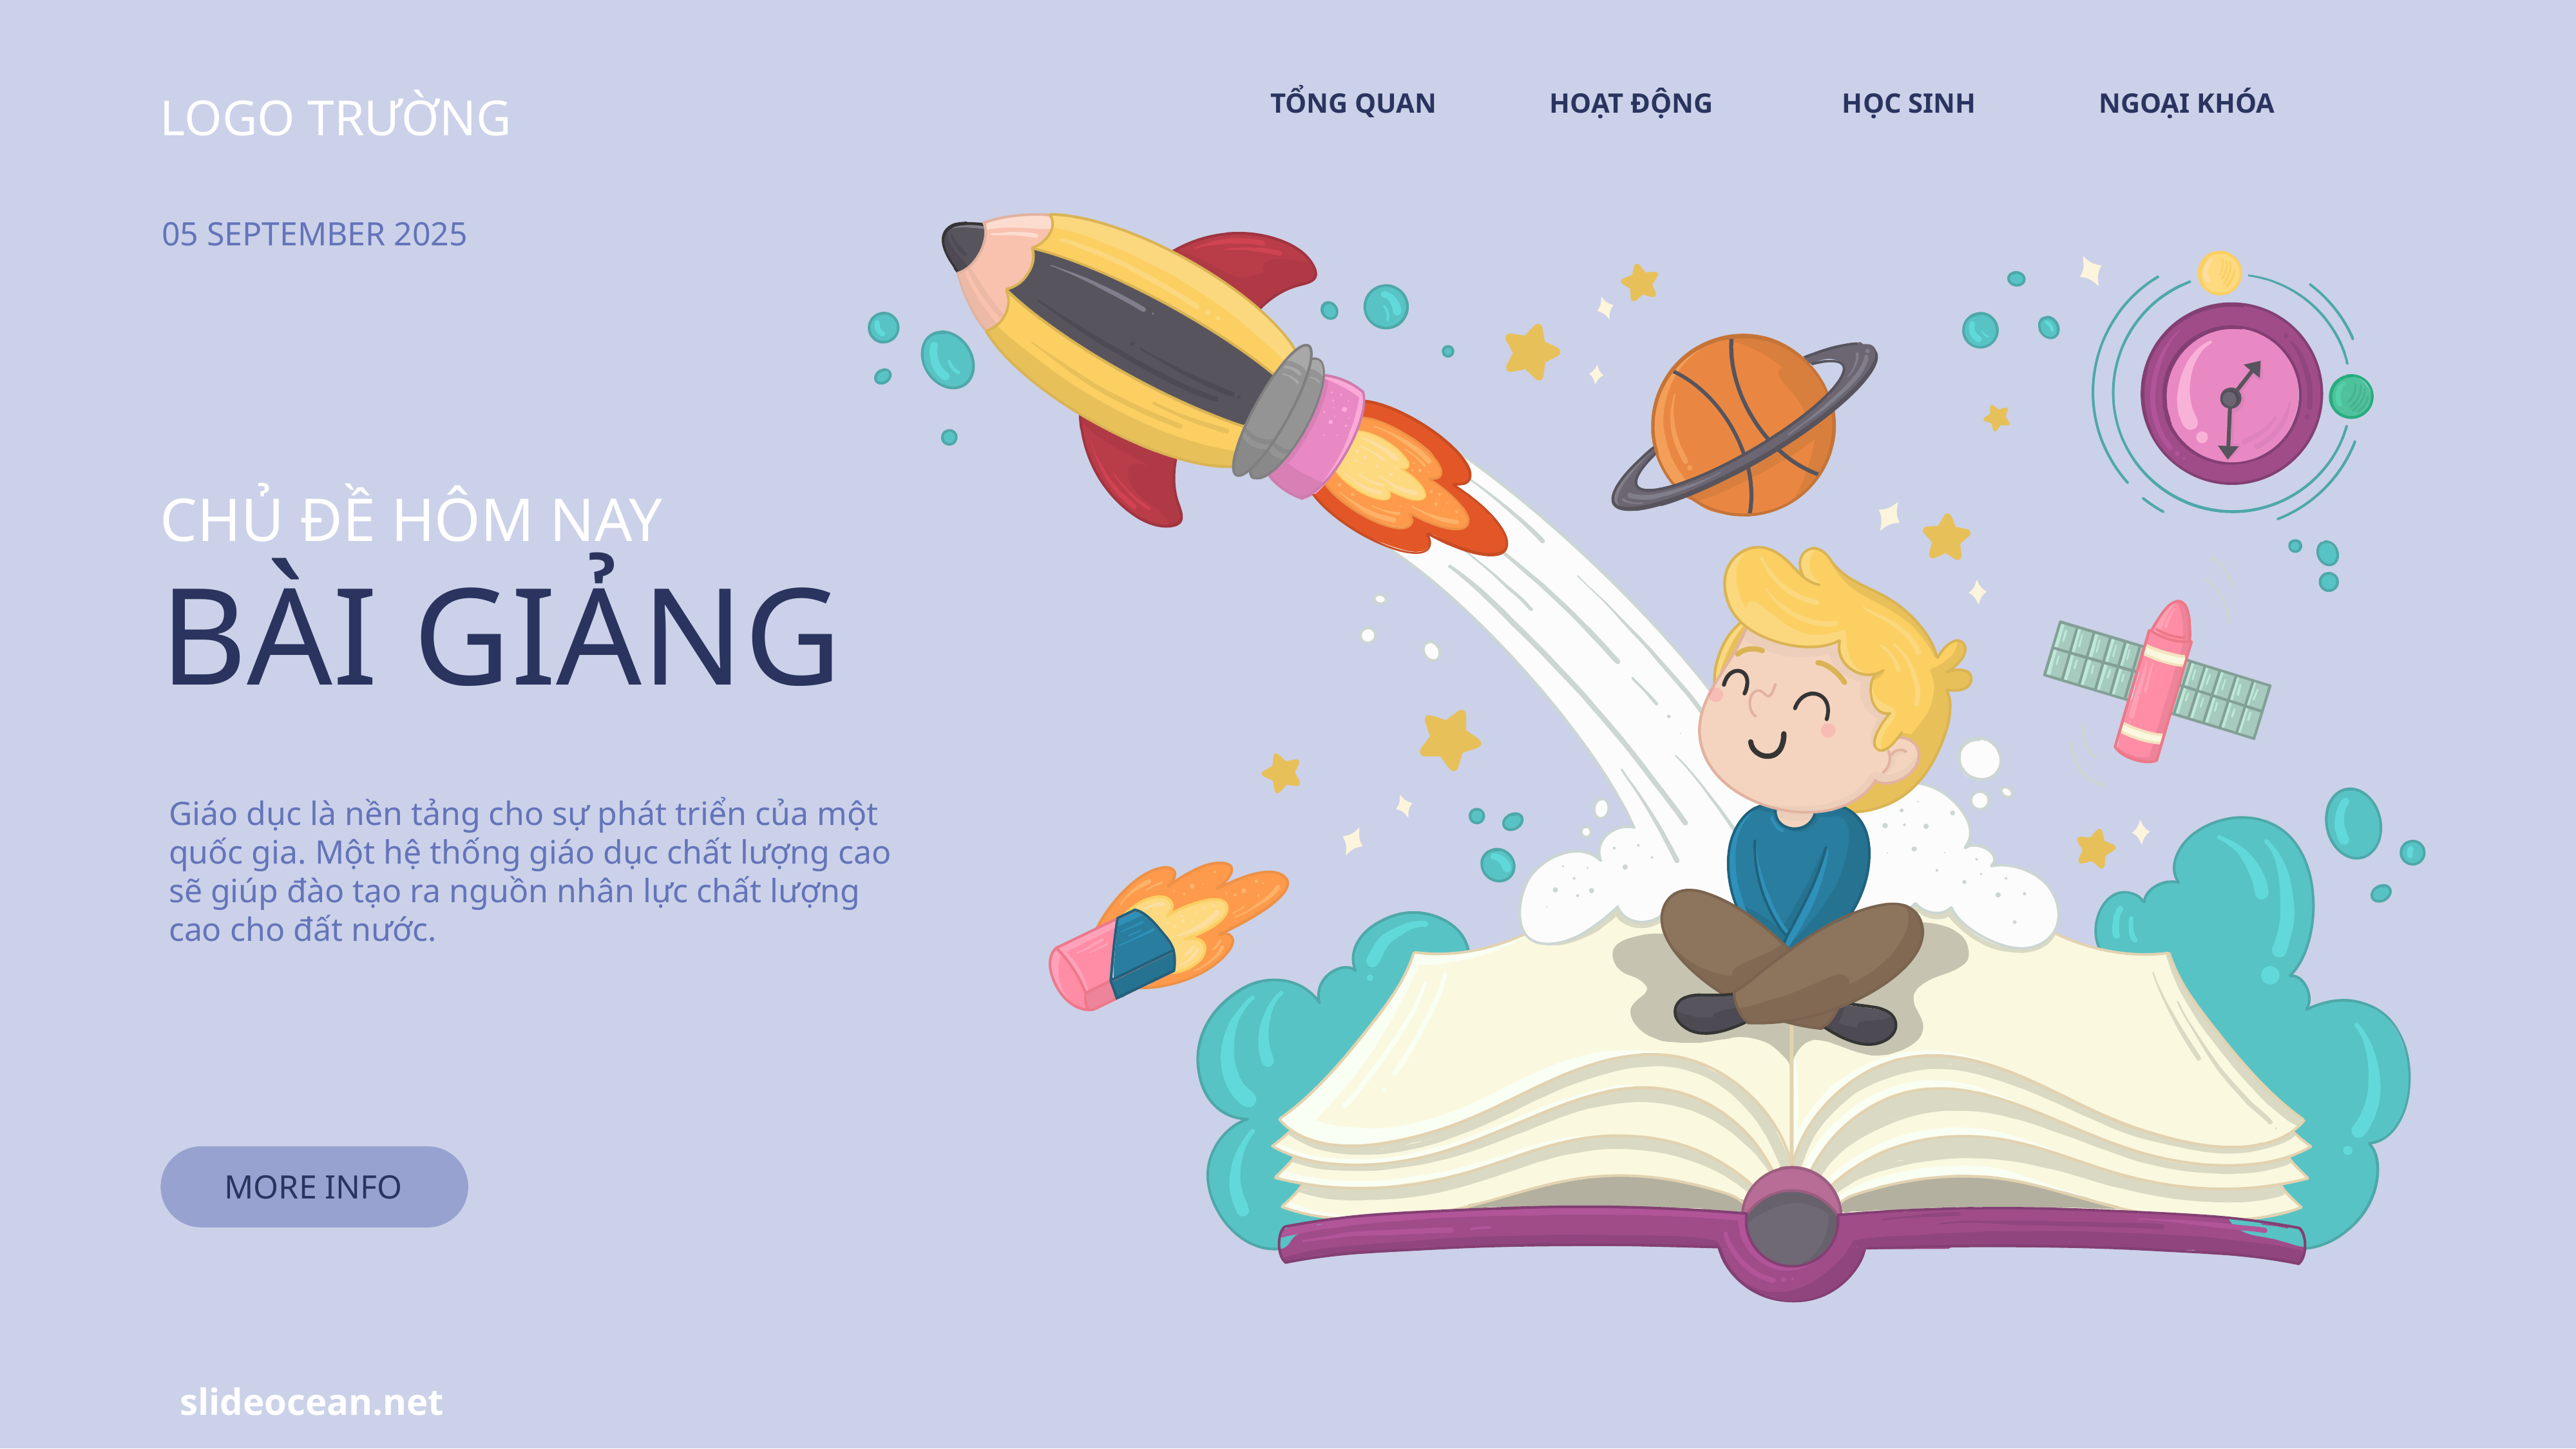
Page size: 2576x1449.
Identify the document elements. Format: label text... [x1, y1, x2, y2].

text_box HOẠT ĐỘNG [1527, 81, 1736, 124]
text_box LOGO TRƯỜNG [150, 82, 546, 150]
text_box 05 SEPTEMBER 2025 [152, 208, 495, 257]
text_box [142, 1146, 485, 1227]
text_box CHỦ ĐỀ HÔM NAY [150, 477, 819, 558]
text_box HỌC SINH [1804, 81, 2014, 124]
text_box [868, 213, 2426, 1303]
text_box Giáo dục là nền tảng cho sự phát triển của một quốc gia. Một hệ thống giáo dục chất lượng cao sẽ giúp đào tạo ra nguồn nhân lực chất lượng cao cho đất nước. [159, 788, 868, 953]
text_box NGOẠI KHÓA [2083, 81, 2291, 124]
text_box TỔNG QUAN [1249, 81, 1458, 124]
text_box slideocean.net [170, 1374, 454, 1428]
text_box [0, 0, 2576, 1449]
text_box BÀI GIẢNG [150, 545, 868, 717]
